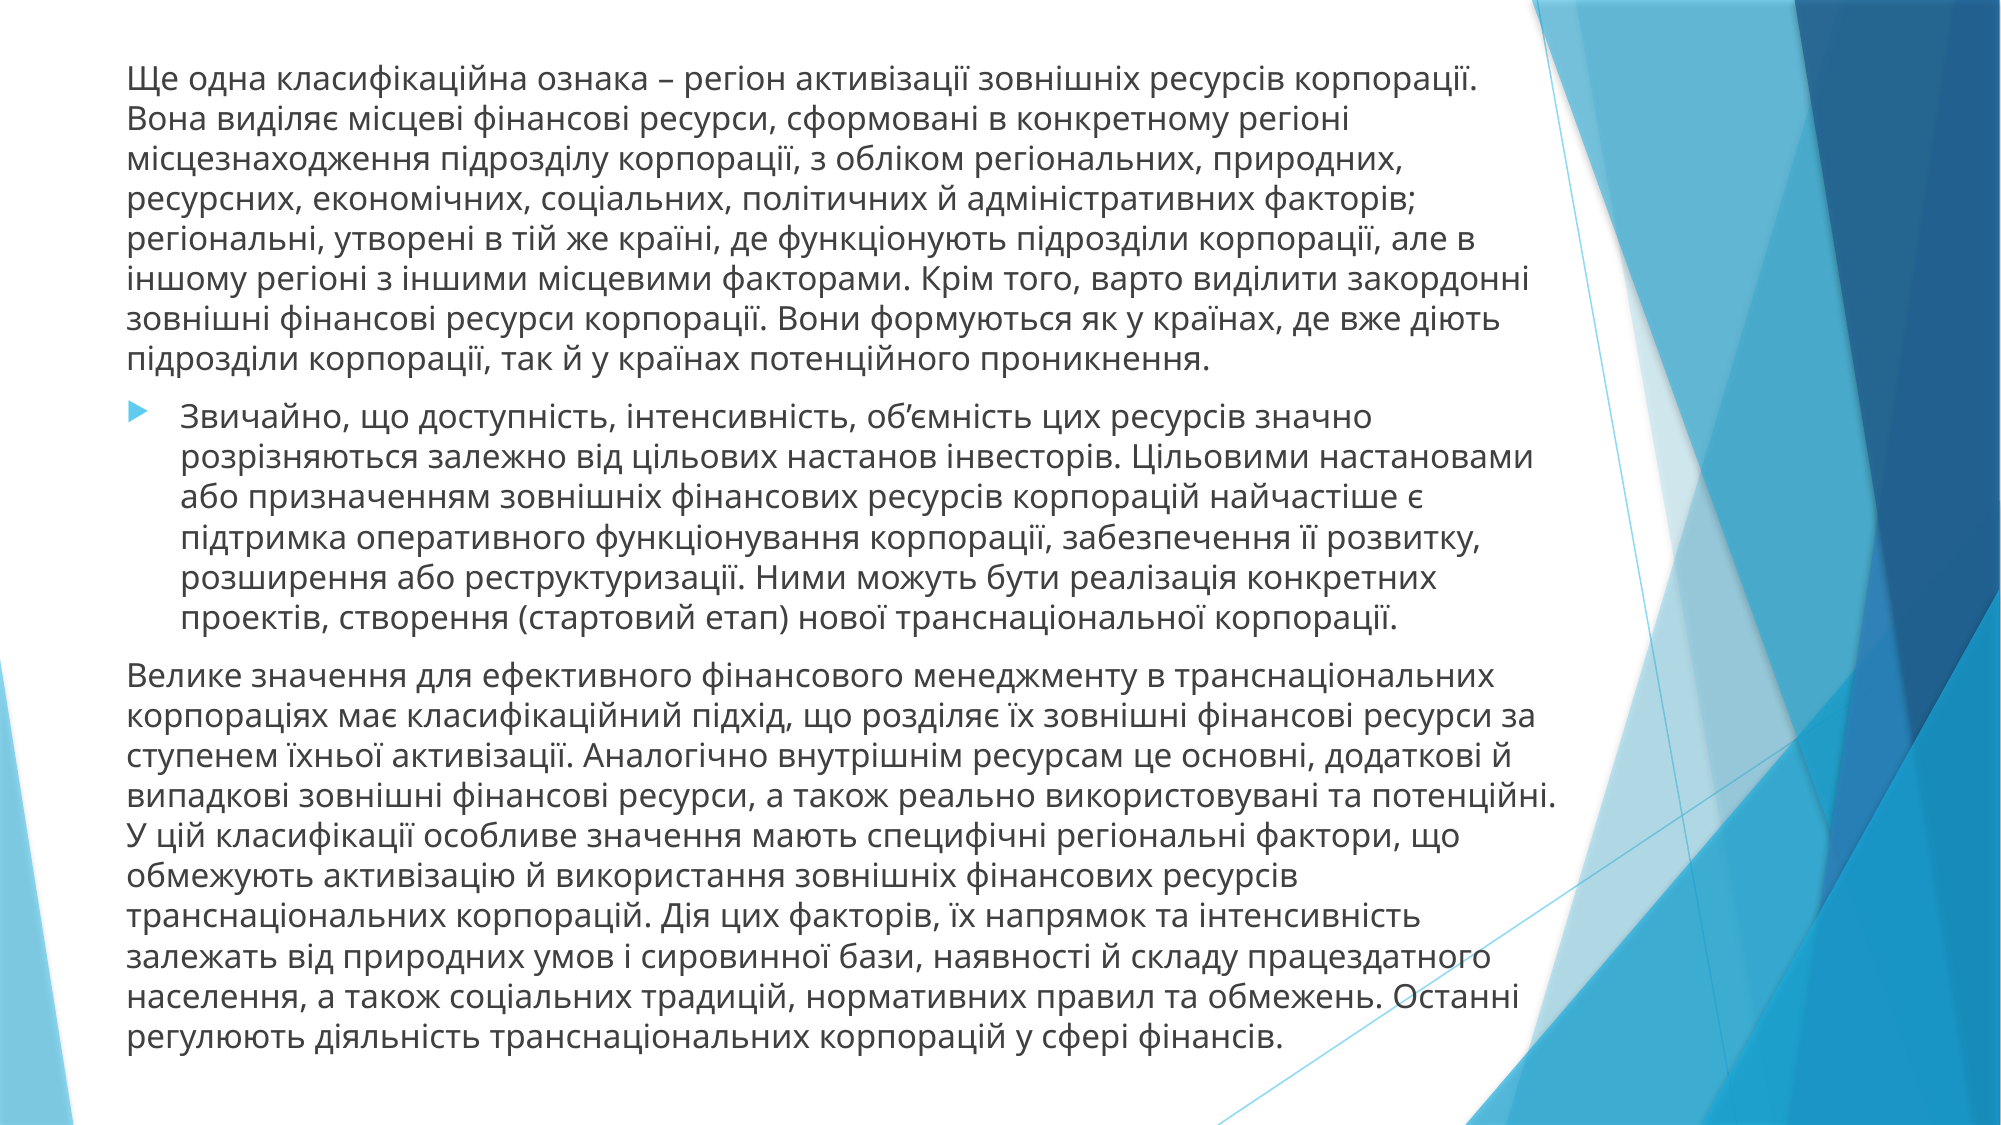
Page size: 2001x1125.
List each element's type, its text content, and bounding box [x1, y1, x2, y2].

list Ще одна класифікаційна ознака – регіон активізації зовнішніх ресурсів корпорації. Вона виділяє місцеві фінансові ресурси, сформовані в конкретному регіоні місцезнаходження підрозділу корпорації, з обліком регіональних, природних, ресурсних, економічних, соціальних, політичних й адміністративних факторів; регіональні, утворені в тій же країні, де функціонують підрозділи корпорації, але в іншому регіоні з іншими місцевими факторами. Крім того, варто виділити закордонні зовнішні фінансові ресурси корпорації. Вони формуються як у країнах, де вже діють підрозділи корпорації, так й у країнах потенційного проникнення. Звичайно, що доступність, інтенсивність, об’ємність цих ресурсів значно розрізняються залежно від цільових настанов інвесторів. Цільовими настановами або призначенням зовнішніх фінансових ресурсів корпорацій найчастіше є підтримка оперативного функціонування корпорації, забезпечення її розвитку, розширення або реструктуризації. Ними можуть бути реалізація конкретних проектів, створення (стартовий етап) нової транснаціональної корпорації. Велике значення для ефективного фінансового менеджменту в транснаціональних корпораціях має класифікаційний підхід, що розділяє їх зовнішні фінансові ресурси за ступенем їхньої активізації. Аналогічно внутрішнім ресурсам це основні, додаткові й випадкові зовнішні фінансові ресурси, а також реально використовувані та потенційні. У цій класифікації особливе значення мають специфічні регіональні фактори, що обмежують активізацію й використання зовнішніх фінансових ресурсів транснаціональних корпорацій. Дія цих факторів, їх напрямок та інтенсивність залежать від природних умов і сировинної бази, наявності й складу працездатного населення, а також соціальних традицій, нормативних правил та обмежень. Останні регулюють діяльність транснаціональних корпорацій у сфері фінансів. [111, 49, 1585, 1077]
